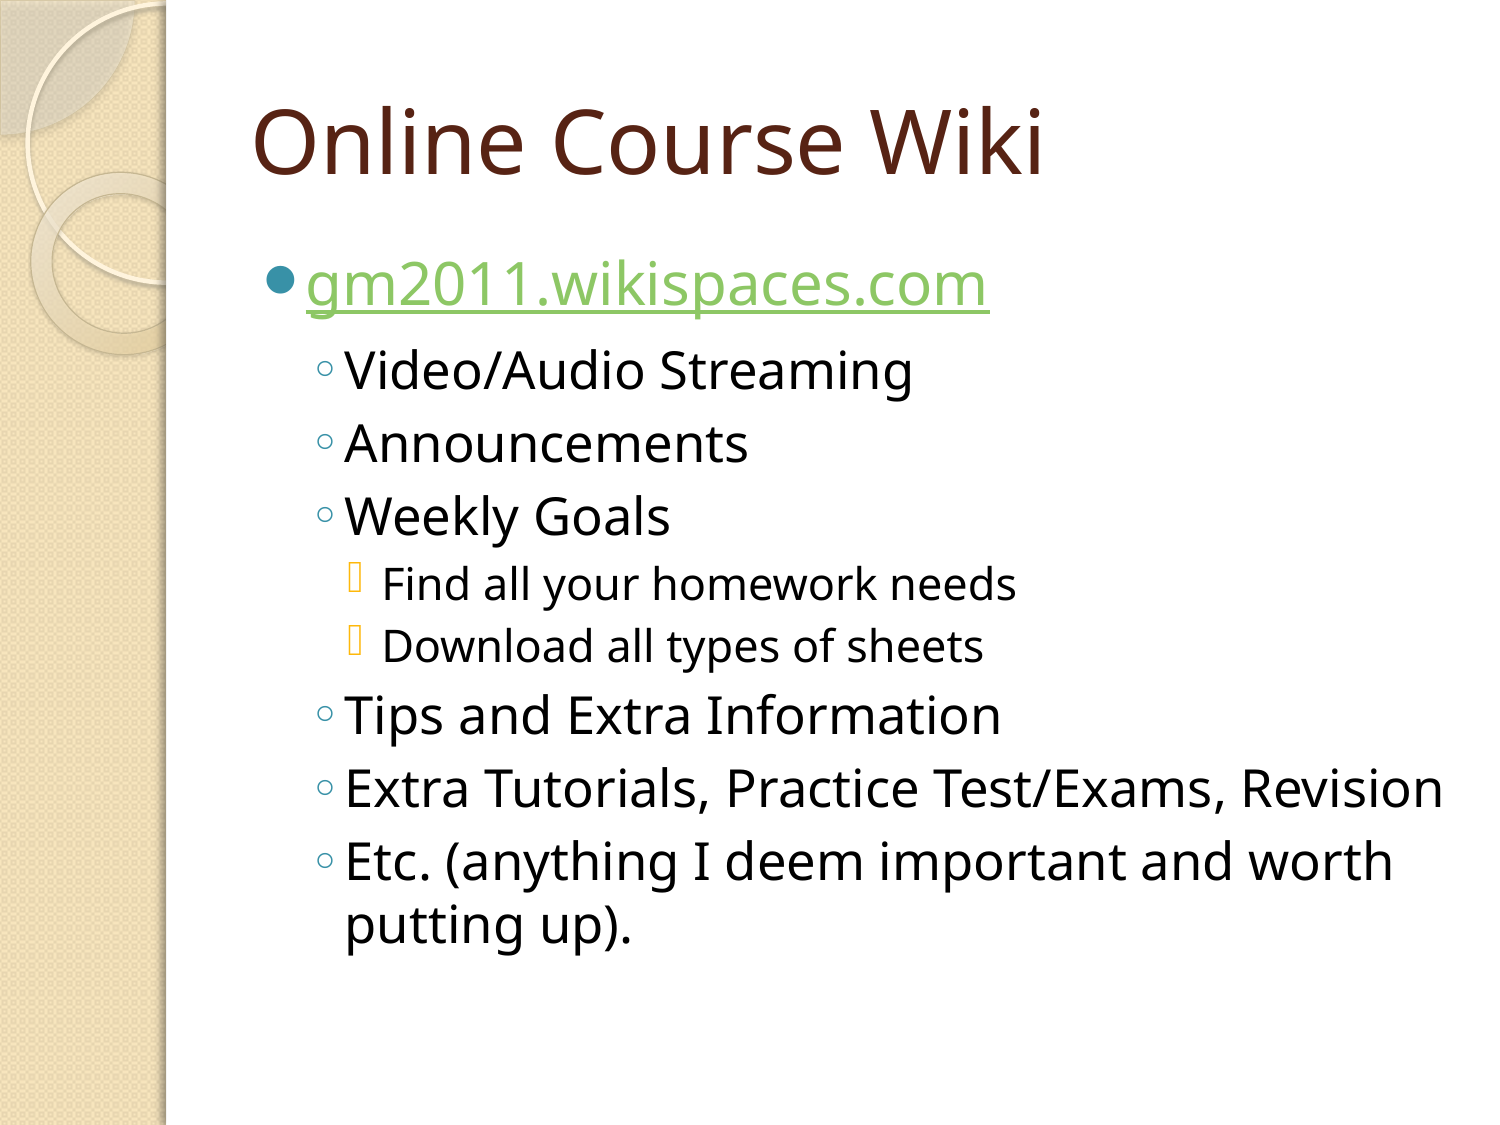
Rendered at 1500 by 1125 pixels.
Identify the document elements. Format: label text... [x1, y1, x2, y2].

title Online Course Wiki [235, 45, 1466, 233]
list gm2011.wikispaces.com Video/Audio Streaming Announcements Weekly Goals Find all your homework needs Download all types of sheets Tips and Extra Information Extra Tutorials, Practice Test/Exams, Revision Etc. (anything I deem important and worth putting up). [235, 237, 1466, 1025]
